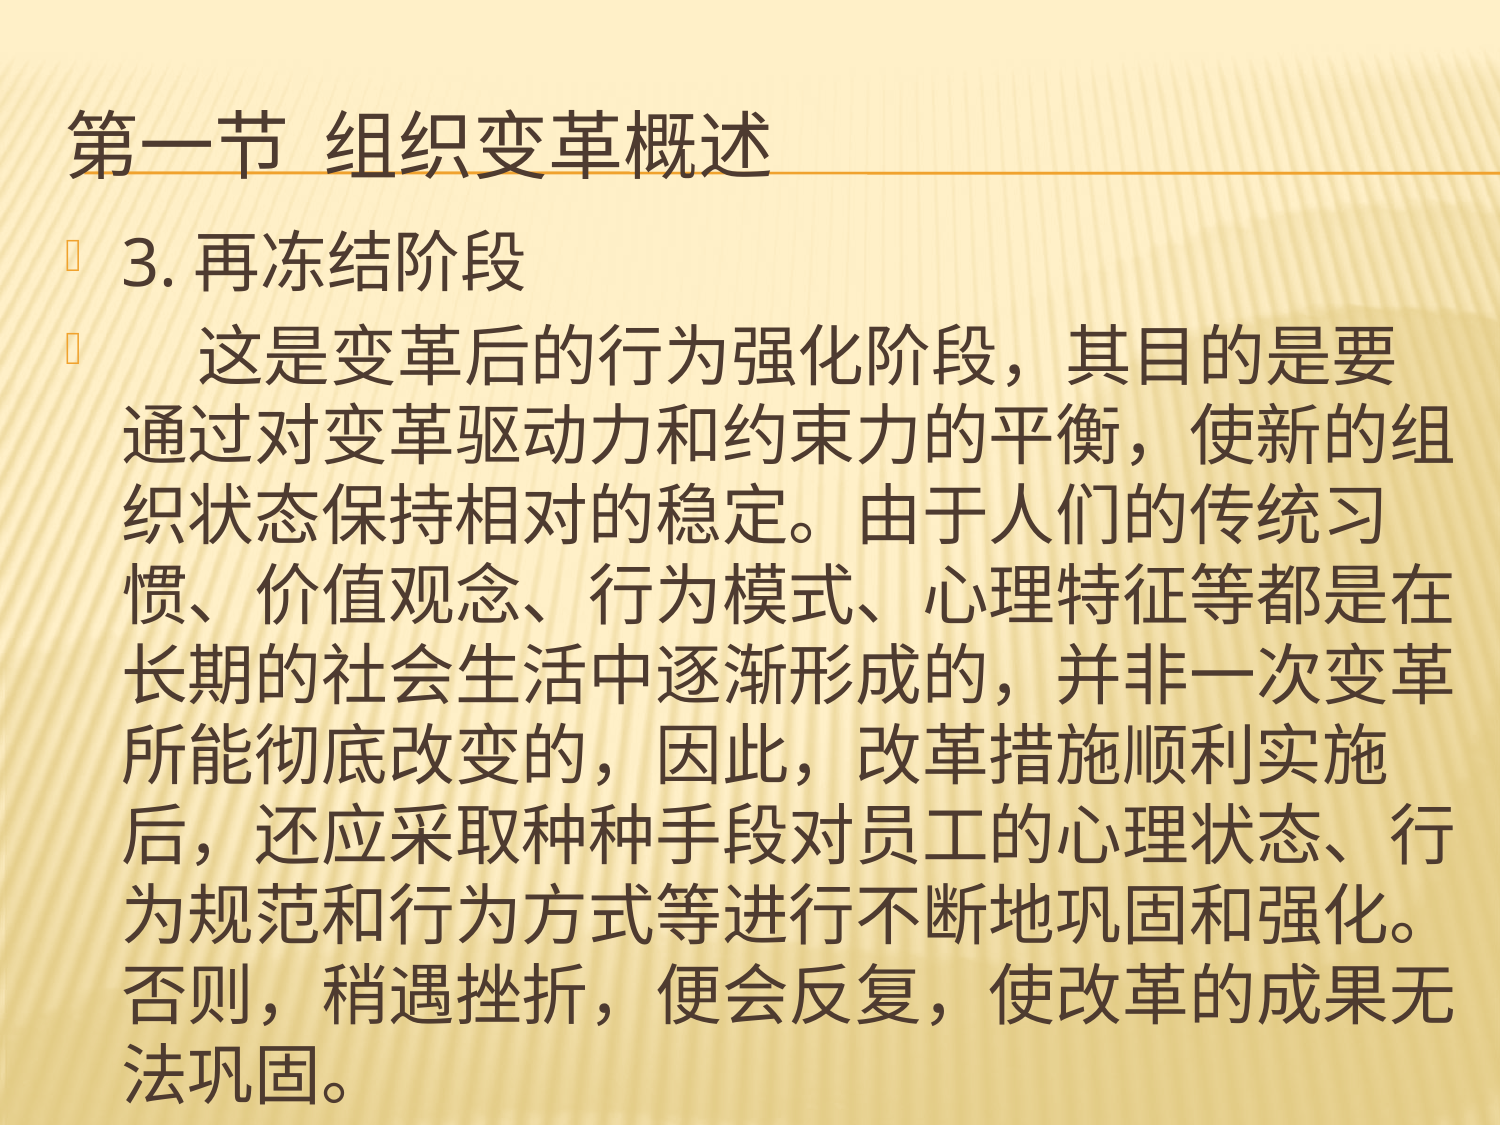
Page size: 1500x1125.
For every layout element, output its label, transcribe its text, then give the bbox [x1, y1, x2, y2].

list 3.再冻结阶段 这是变革后的行为强化阶段，其目的是要通过对变革驱动力和约束力的平衡，使新的组织状态保持相对的稳定。由于人们的传统习惯、价值观念、行为模式、心理特征等都是在长期的社会生活中逐渐形成的，并非一次变革所能彻底改变的，因此，改革措施顺利实施后，还应采取种种手段对员工的心理状态、行为规范和行为方式等进行不断地巩固和强化。否则，稍遇挫折，便会反复，使改革的成果无法巩固。 [49, 212, 1476, 956]
title 第一节 组织变革概述 [50, 75, 1475, 212]
